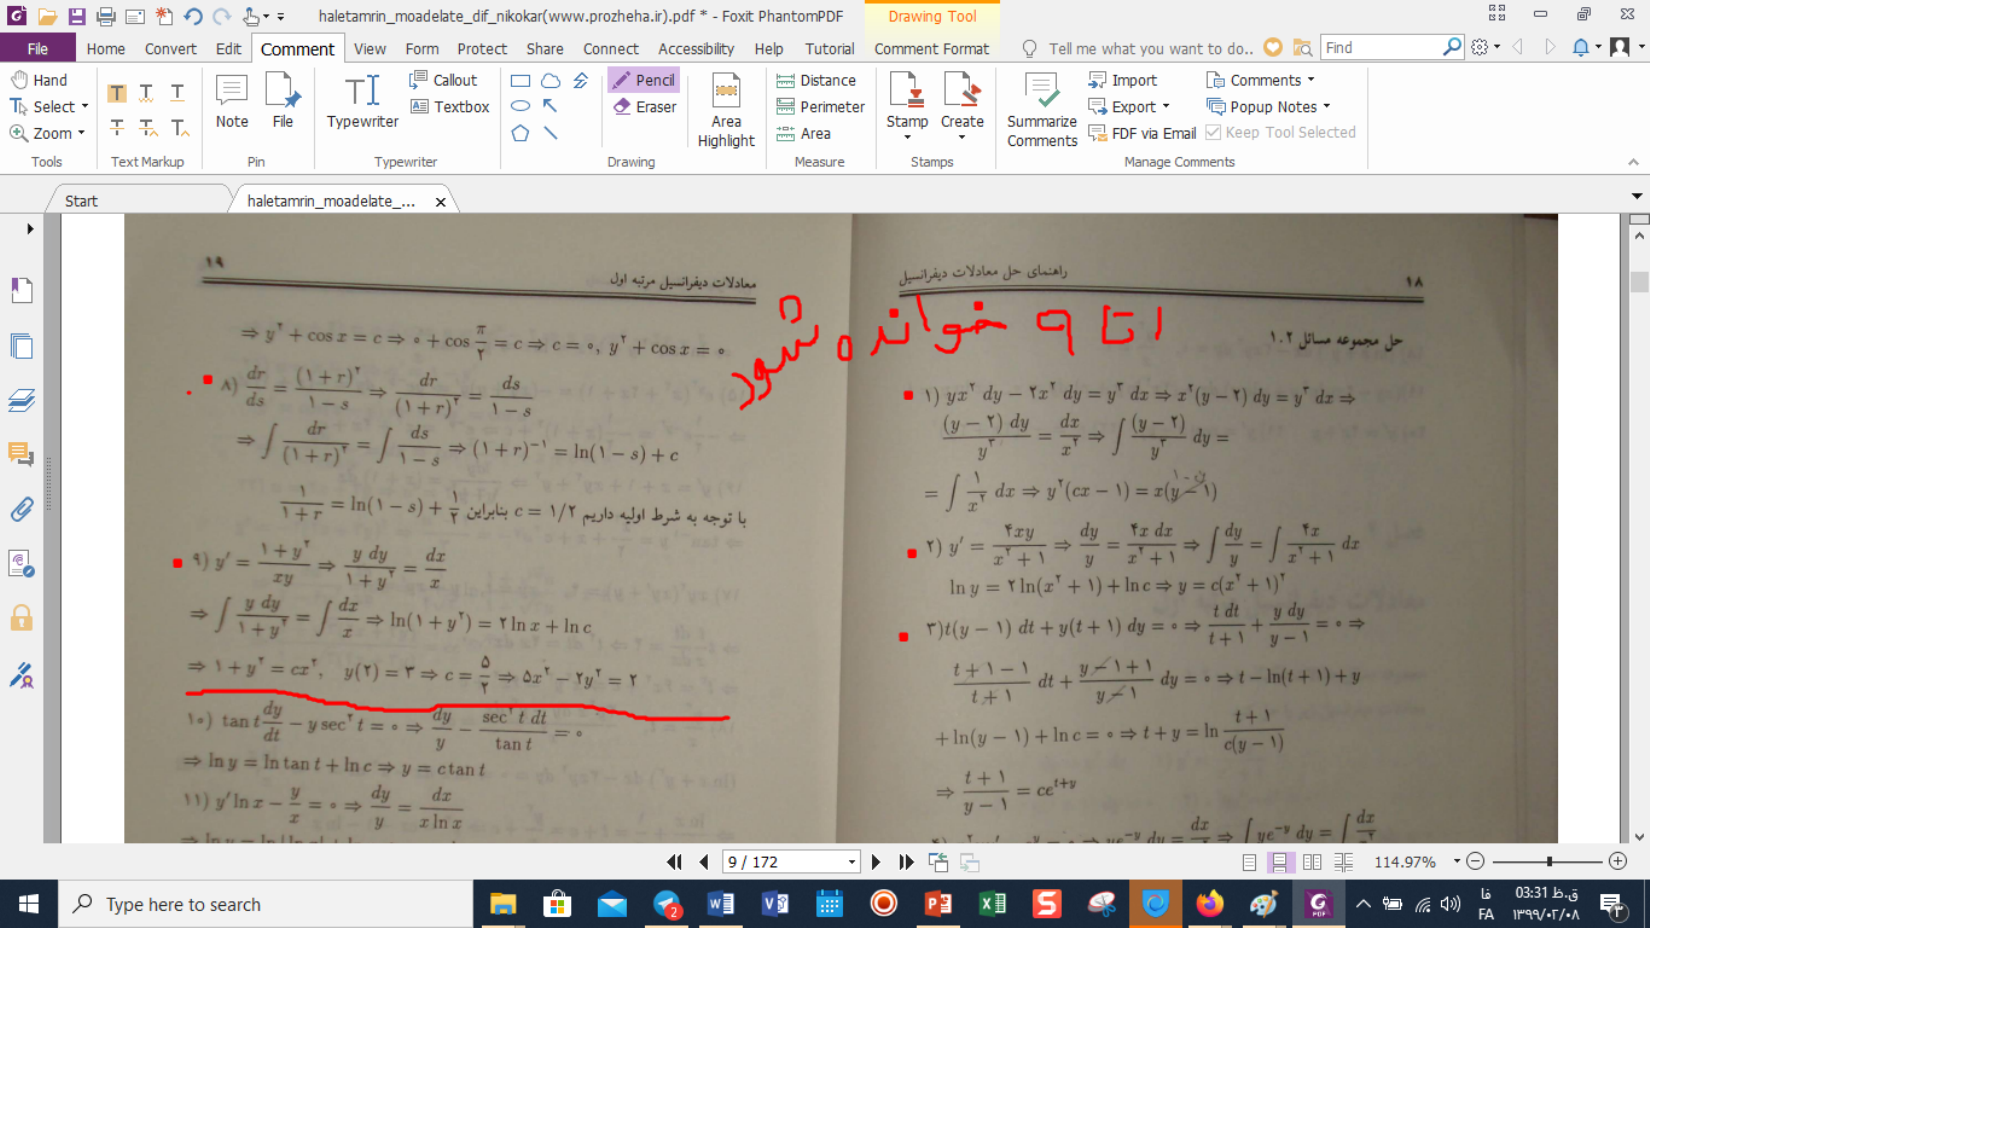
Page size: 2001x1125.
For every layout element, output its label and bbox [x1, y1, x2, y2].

picture [0, 0, 1650, 928]
